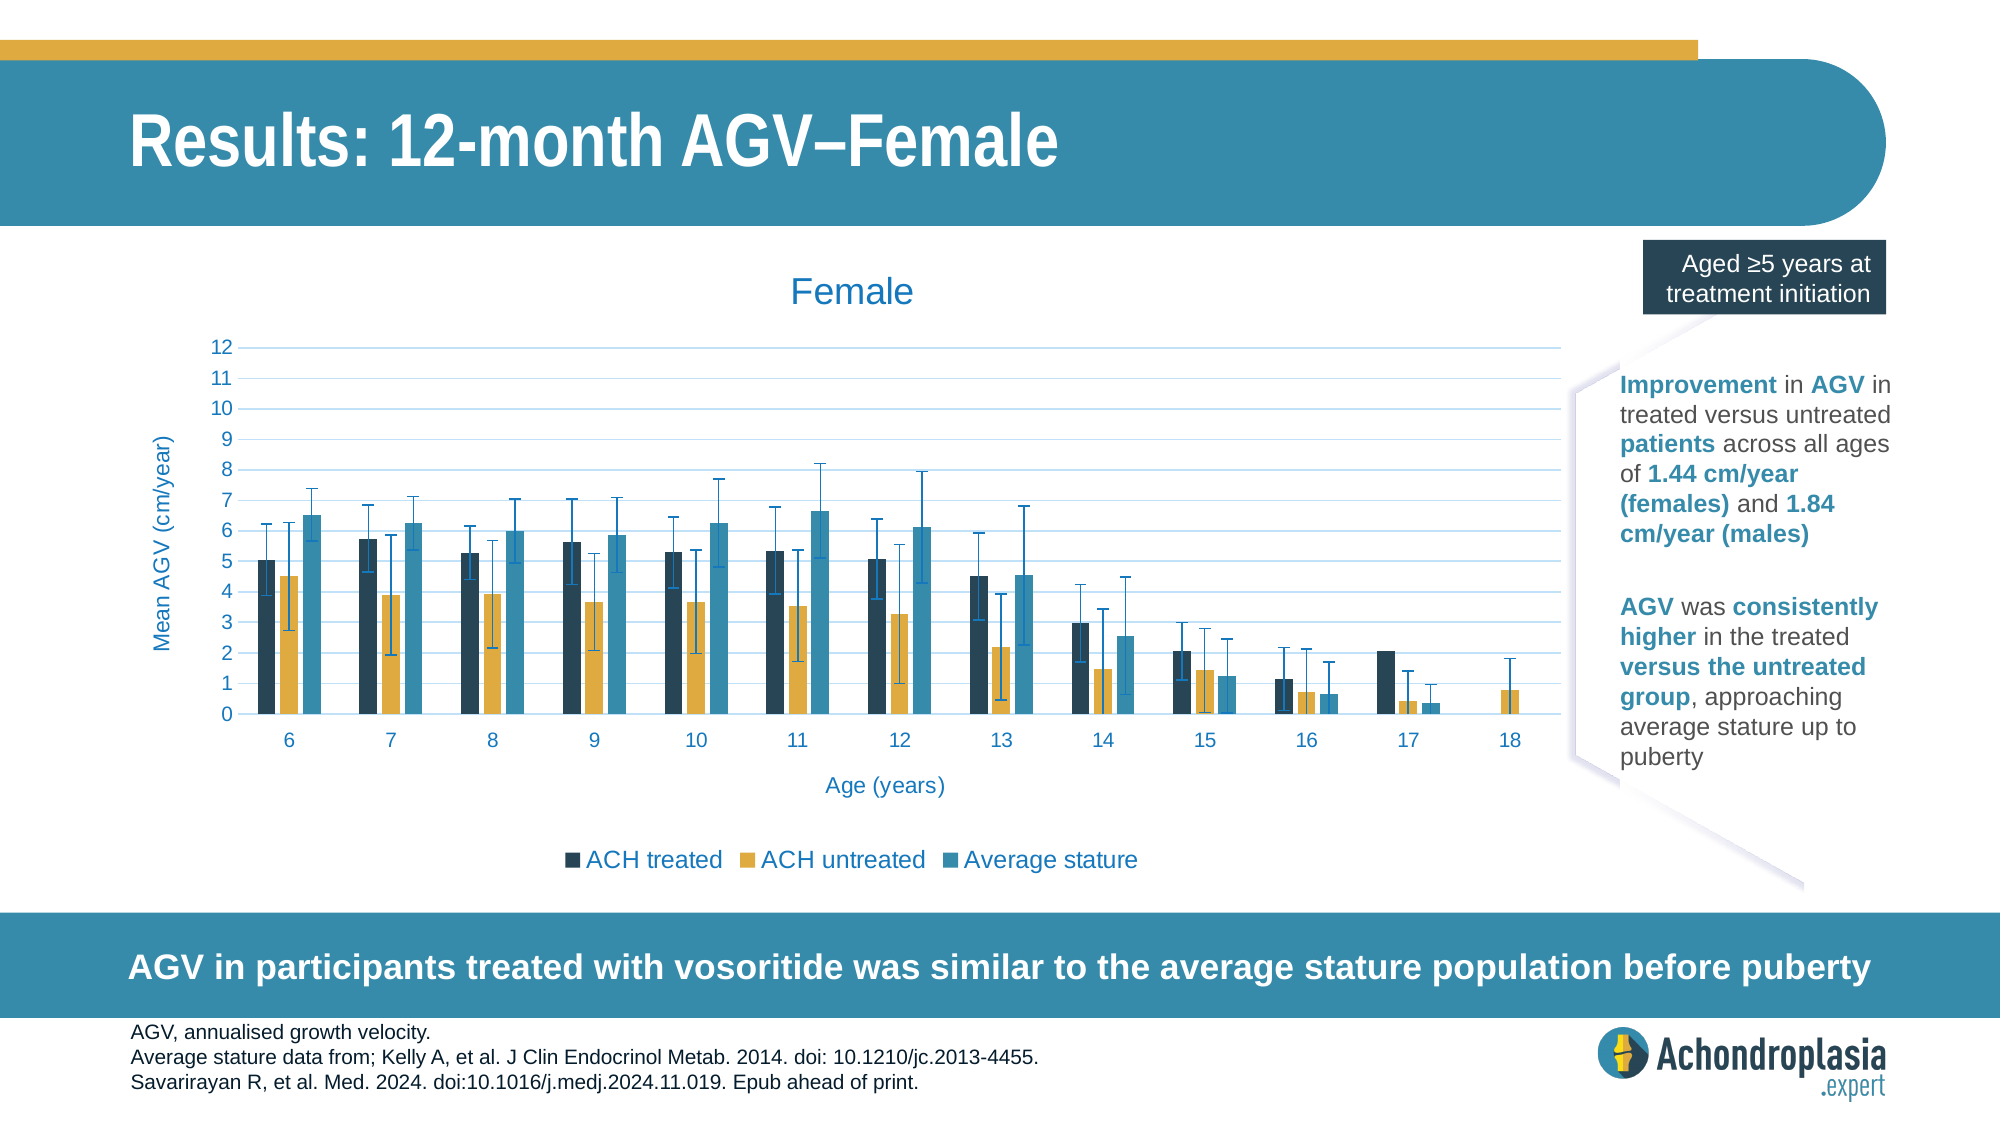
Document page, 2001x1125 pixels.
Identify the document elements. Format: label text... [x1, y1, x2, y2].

chart [113, 237, 1562, 880]
picture [1598, 1027, 1886, 1102]
list AGV in participants treated with vosoritide was similar to the average stature population before puberty [0, 912, 2000, 1018]
title Results: 12-month AGV–Female [114, 59, 1886, 225]
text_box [1562, 131, 1807, 935]
text_box Improvement in AGV in treated versus untreated patients across all ages of 1.44 cm/year (females) and 1.84 cm/year (males) AGV was consistently higher in the treated versus the untreated group, approaching average stature up to puberty [1807, 360, 1908, 778]
footer AGV, annualised growth velocity. Average stature data from; Kelly A, et al. J Clin Endocrinol Metab. 2014. doi: 10.1210/jc.2013-4455. Savarirayan R, et al. Med. 2024. doi:10.1016/j.medj.2024.11.019. Epub ahead of print. [115, 1018, 1598, 1102]
text_box Aged ≥5 years at treatment initiation [1807, 239, 1887, 315]
